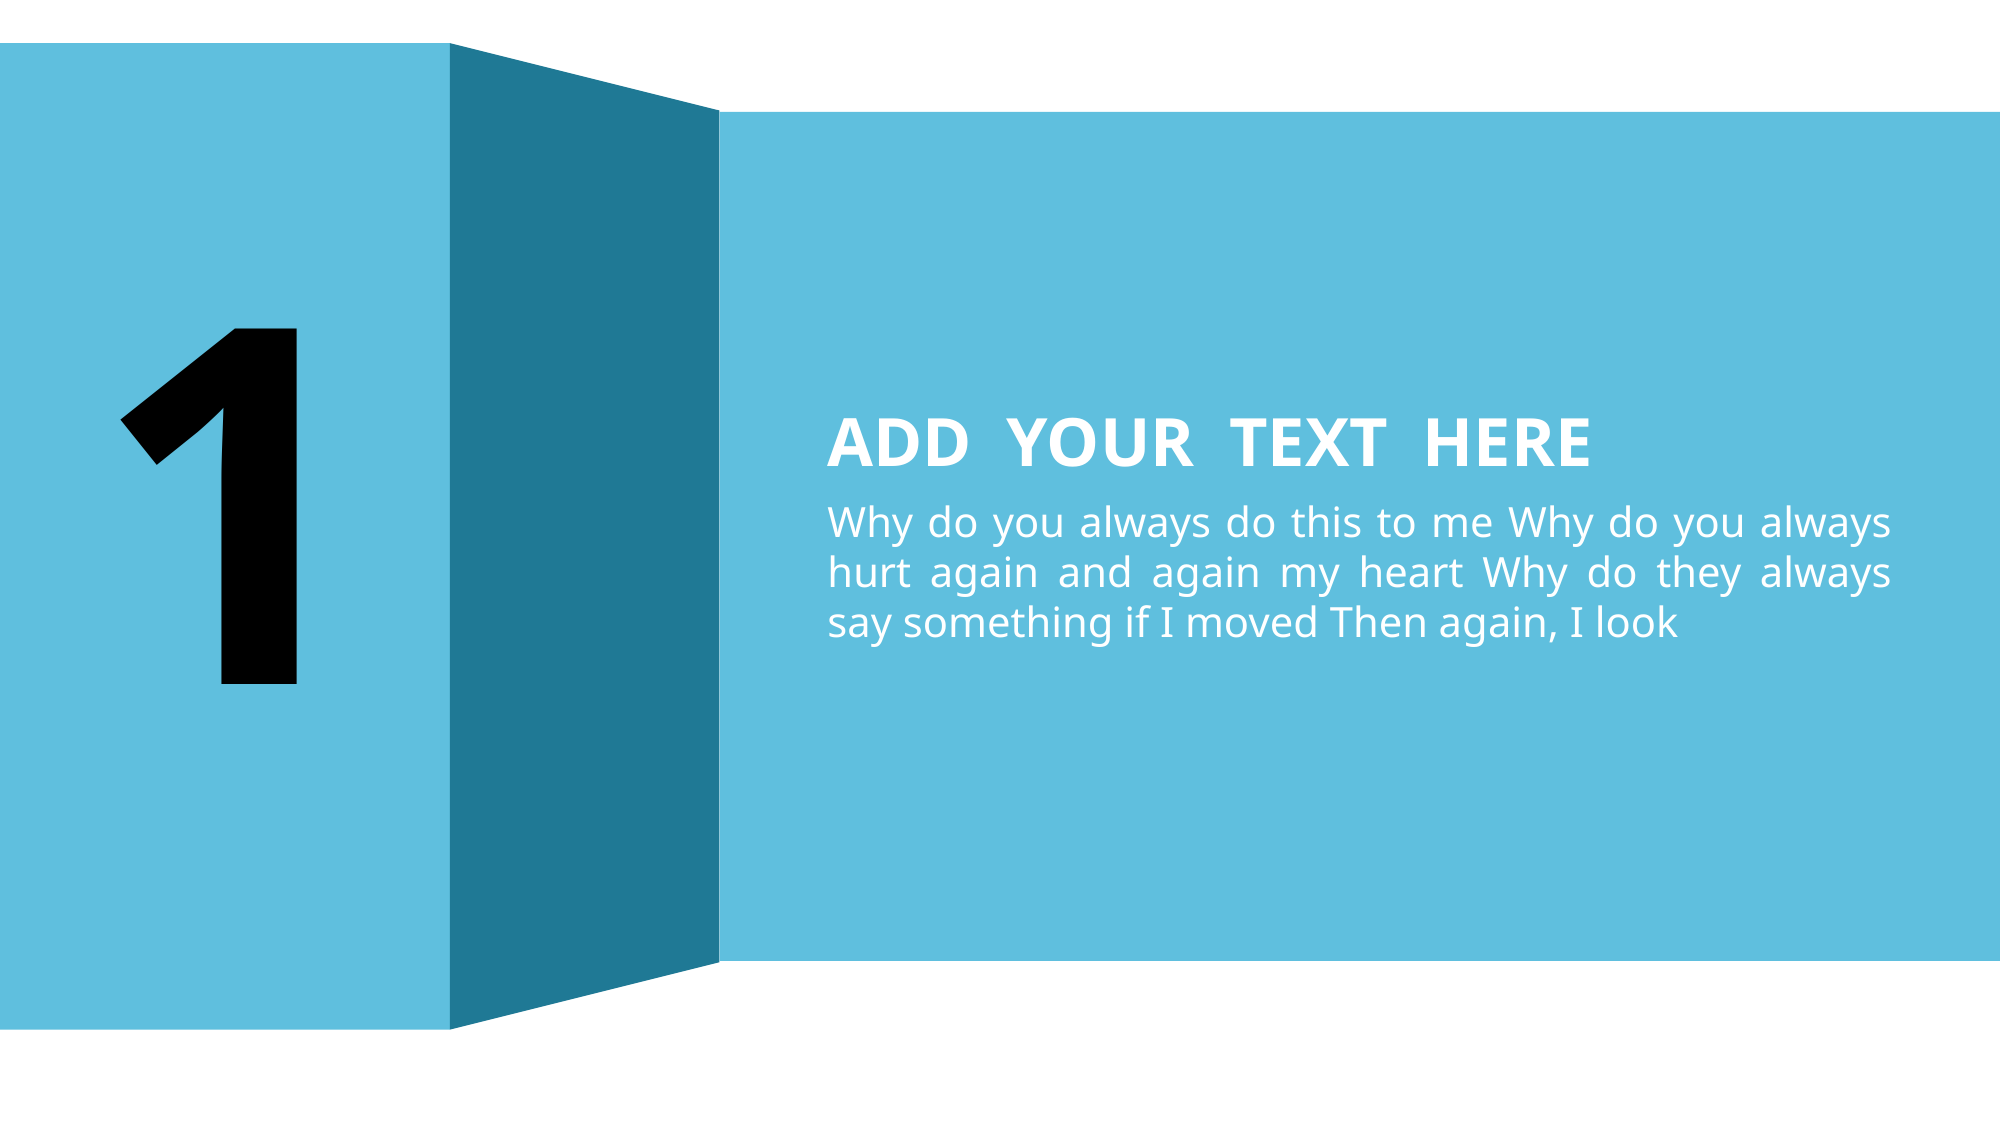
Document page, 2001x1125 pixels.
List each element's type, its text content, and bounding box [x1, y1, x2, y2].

text_box 1 [76, 179, 374, 792]
text_box [719, 111, 2000, 961]
text_box [0, 43, 449, 1030]
text_box [449, 43, 720, 1030]
text_box ADD YOUR TEXT HERE [812, 392, 1713, 488]
text_box Why do you always do this to me Why do you always hurt again and again my heart Why do they always say something if I moved Then again, I look [812, 488, 1907, 654]
